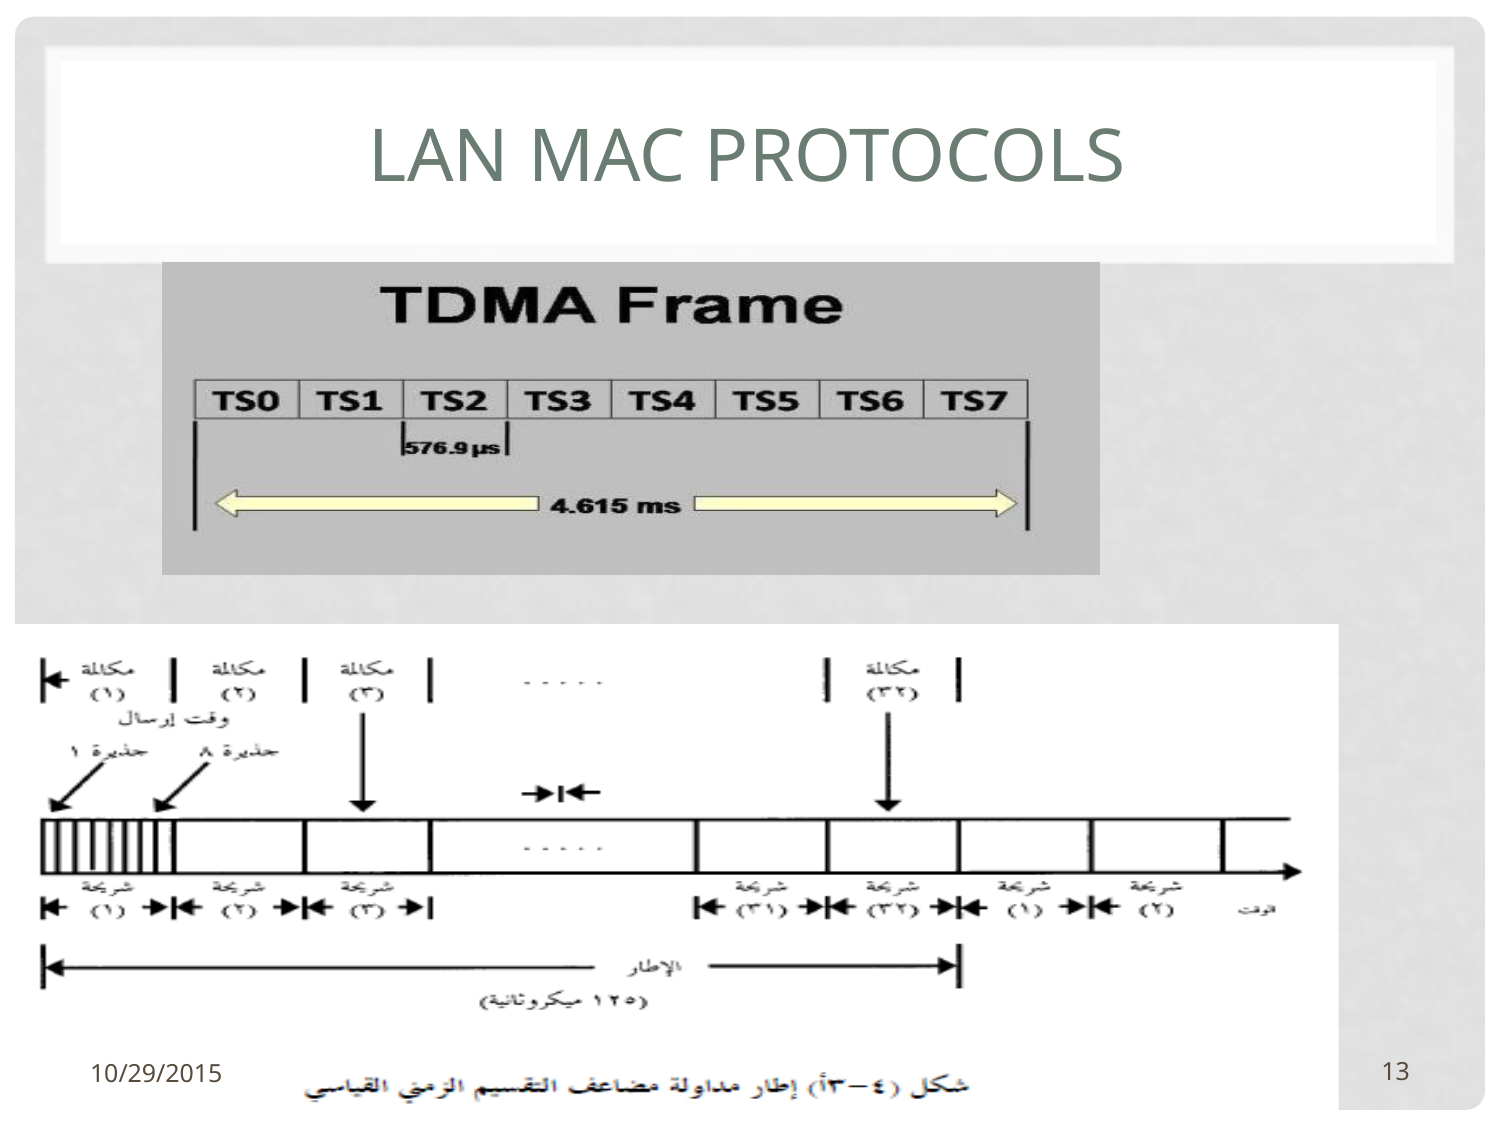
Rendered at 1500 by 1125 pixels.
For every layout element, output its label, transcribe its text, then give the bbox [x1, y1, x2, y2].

slide_number 13 [1339, 1042, 1425, 1103]
title LAN MAC protocols [69, 66, 1425, 238]
picture [162, 262, 1101, 576]
picture [0, 624, 1339, 1125]
